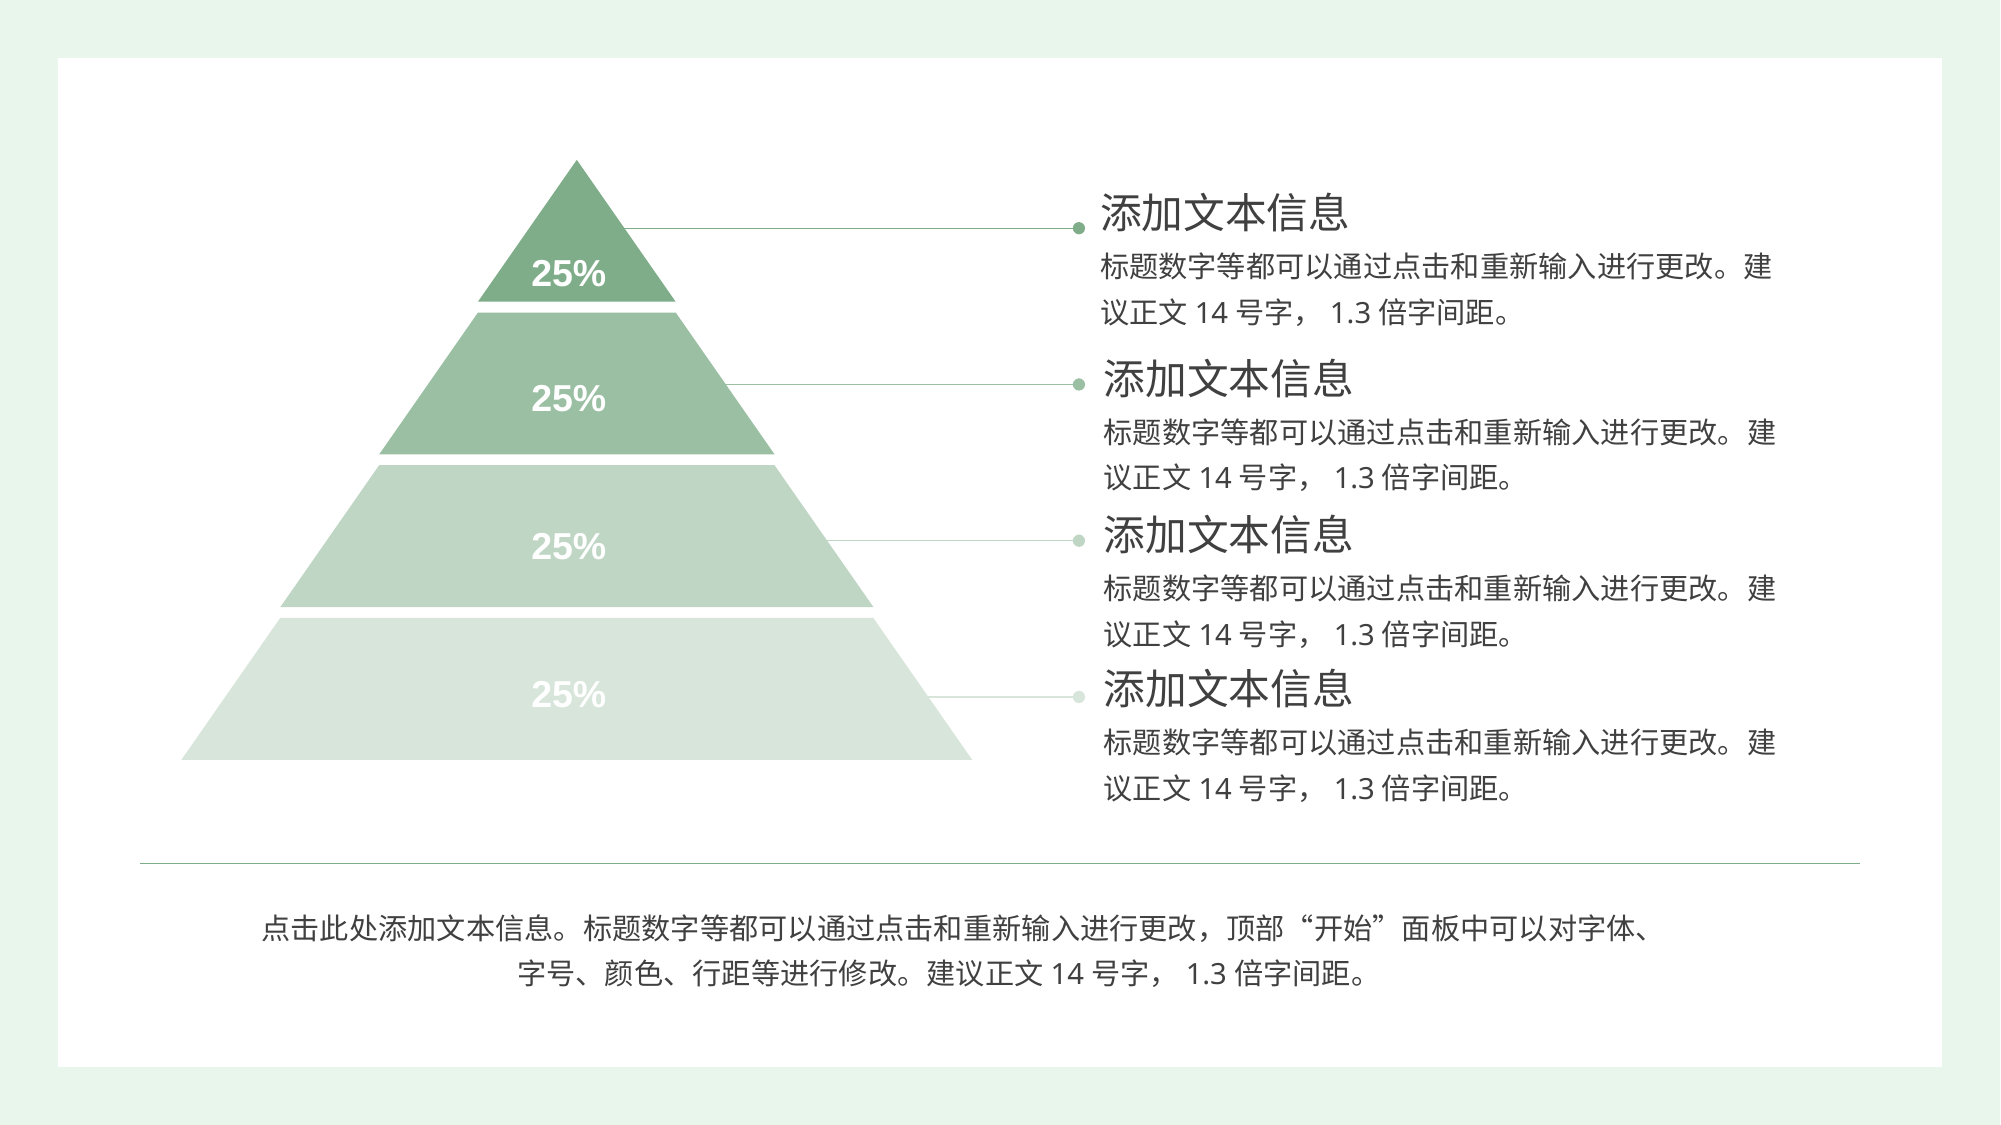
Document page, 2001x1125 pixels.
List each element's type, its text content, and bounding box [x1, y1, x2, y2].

text_box 添加文本信息 [1089, 655, 1416, 707]
text_box 添加文本信息 [1089, 501, 1416, 552]
text_box 标题数字等都可以通过点击和重新输入进行更改。建议正文14号字，1.3倍字间距。 [1089, 396, 1804, 503]
text_box 标题数字等都可以通过点击和重新输入进行更改。建议正文14号字，1.3倍字间距。 [1089, 707, 1804, 813]
text_box 点击此处添加文本信息。标题数字等都可以通过点击和重新输入进行更改，顶部“开始”面板中可以对字体、字号、颜色、行距等进行修改。建议正文14号字，1.3倍字间距。 [234, 892, 1664, 998]
text_box [57, 57, 1943, 1068]
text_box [181, 159, 1079, 760]
text_box 标题数字等都可以通过点击和重新输入进行更改。建议正文14号字，1.3倍字间距。 [1089, 552, 1804, 659]
text_box 添加文本信息 [1085, 179, 1412, 230]
text_box 添加文本信息 [1089, 345, 1416, 396]
text_box 标题数字等都可以通过点击和重新输入进行更改。建议正文14号字，1.3倍字间距。 [1085, 230, 1800, 337]
